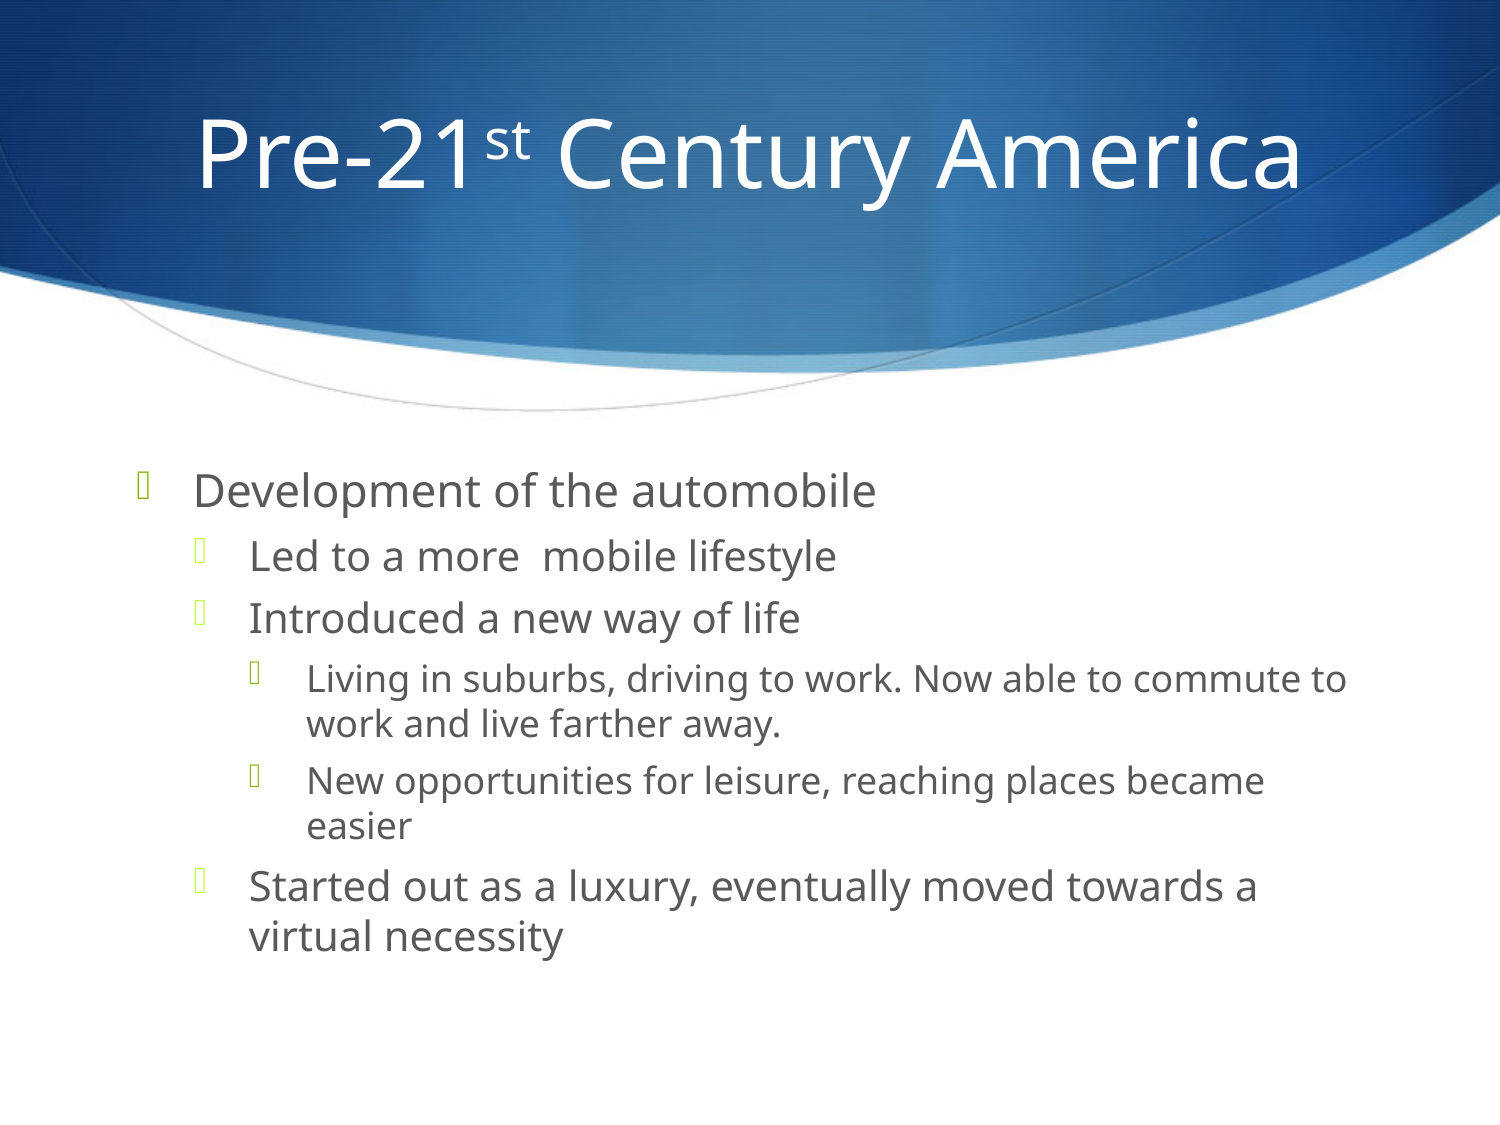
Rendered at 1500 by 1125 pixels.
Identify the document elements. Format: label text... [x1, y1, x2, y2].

title Pre-21st Century America [75, 56, 1425, 245]
picture [0, 0, 1500, 1125]
list Development of the automobile Led to a more mobile lifestyle Introduced a new way of life Living in suburbs, driving to work. Now able to commute to work and live farther away. New opportunities for leisure, reaching places became easier Started out as a luxury, eventually moved towards a virtual necessity [121, 454, 1379, 991]
